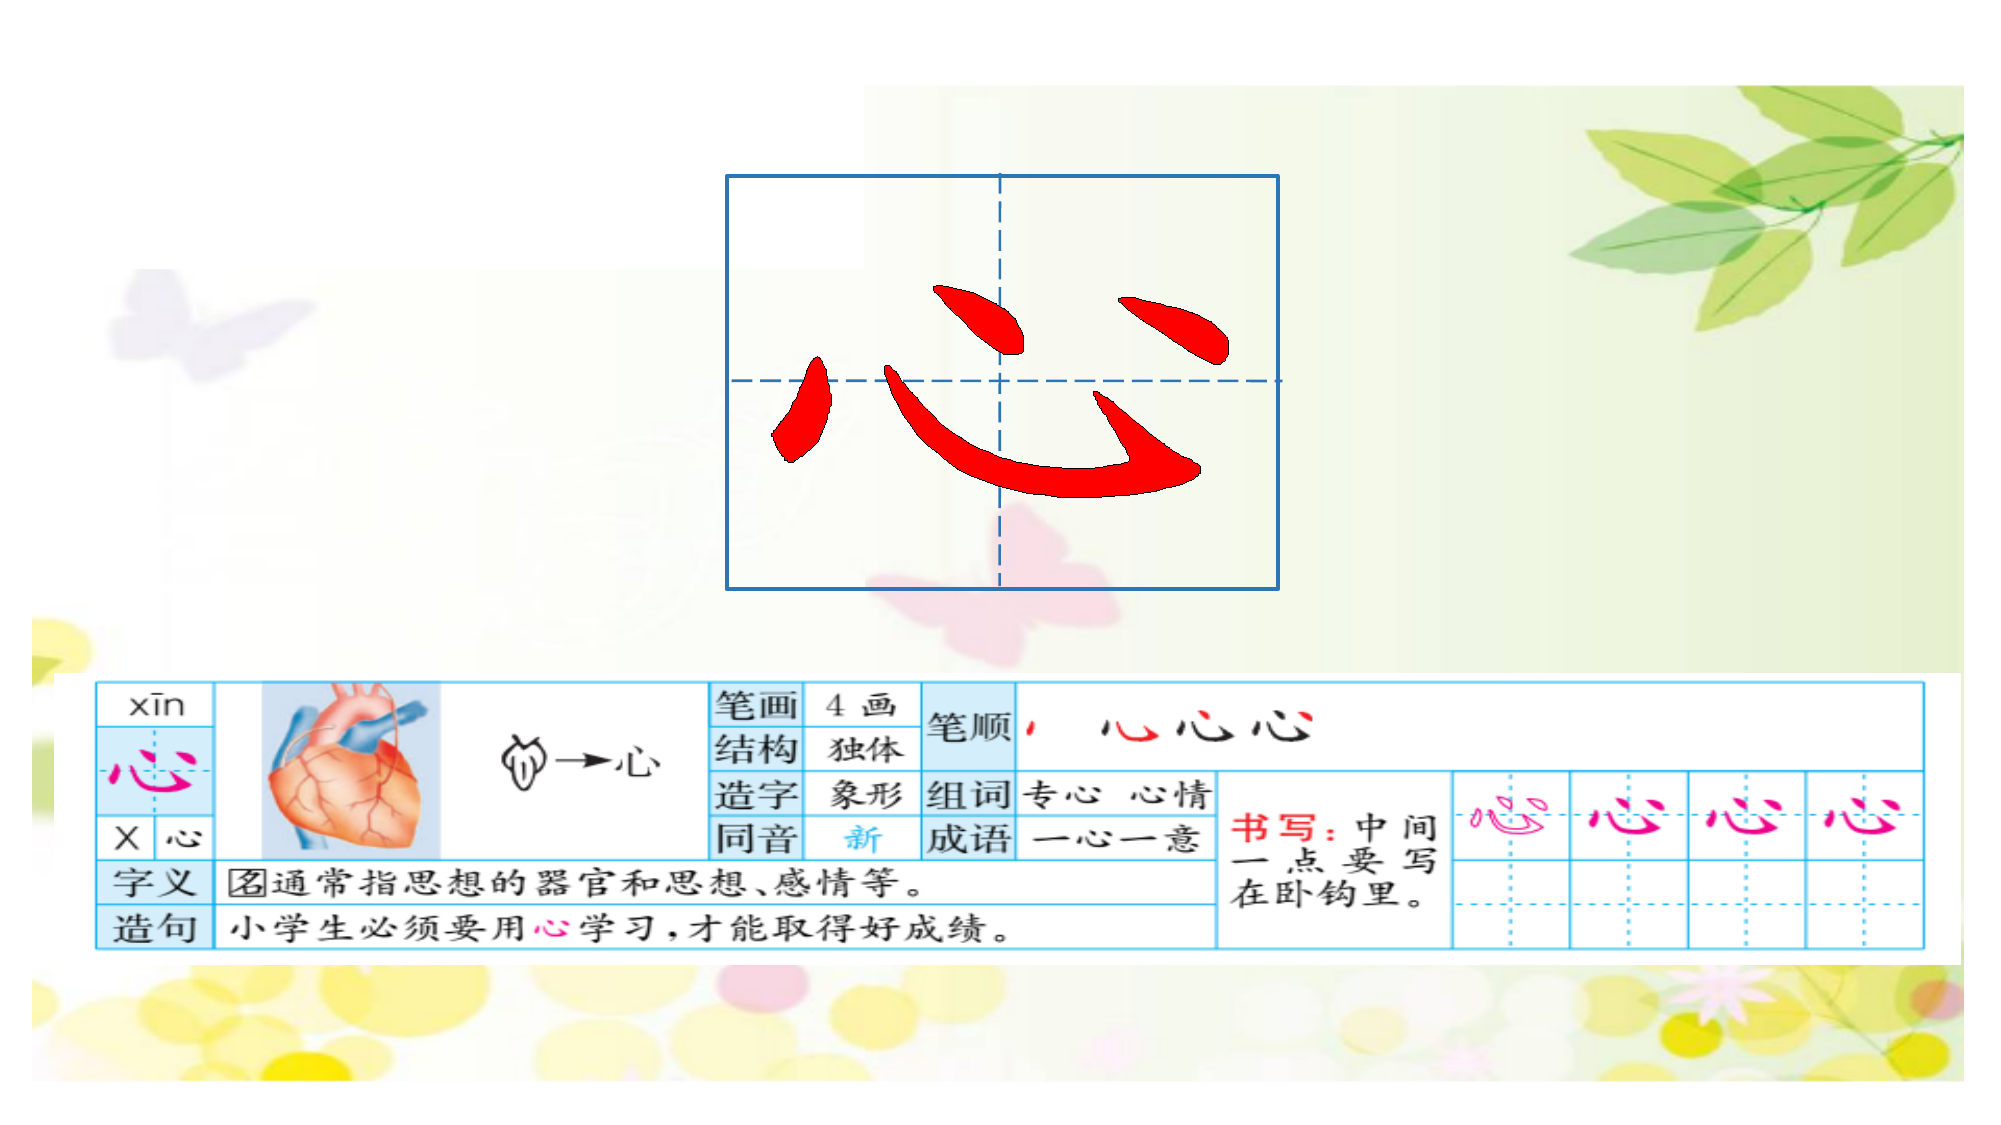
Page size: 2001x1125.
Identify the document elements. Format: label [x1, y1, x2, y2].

text_box [726, 172, 1283, 590]
picture [31, 84, 1964, 1093]
